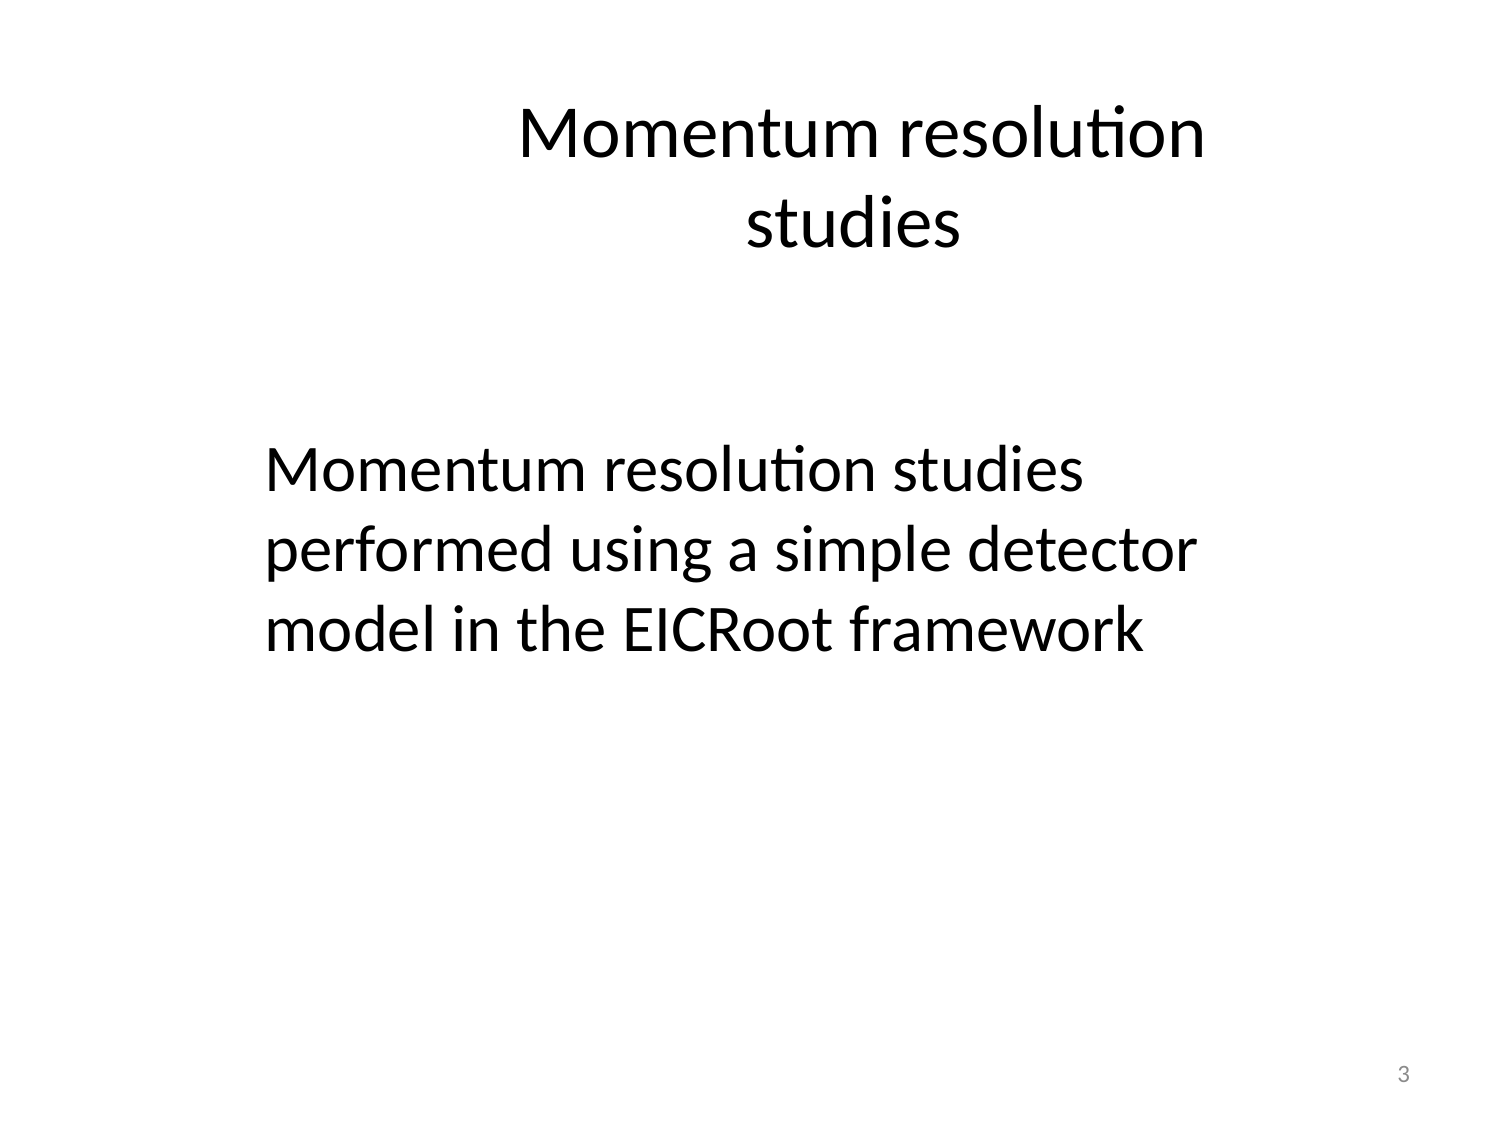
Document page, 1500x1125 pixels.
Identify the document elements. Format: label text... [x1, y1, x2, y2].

slide_number 3 [1074, 1042, 1425, 1103]
text_box Momentum resolution studies [437, 74, 1288, 270]
text_box Momentum resolution studies performed using a simple detector model in the EICRoot framework [249, 417, 1375, 673]
